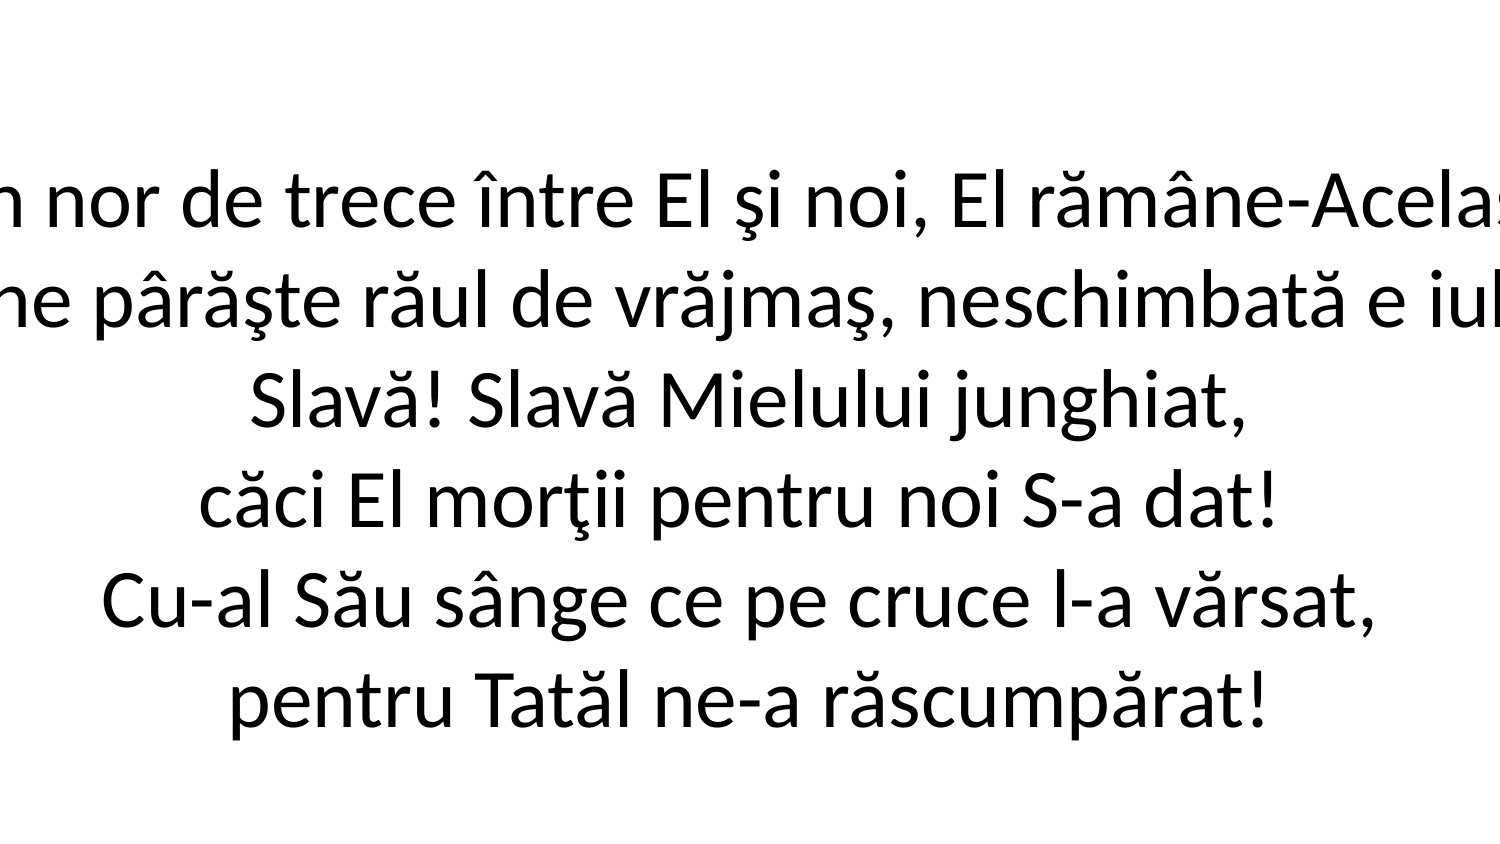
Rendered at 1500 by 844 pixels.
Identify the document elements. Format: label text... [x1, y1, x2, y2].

text_box 2. Chiar vreun nor de trece între El şi noi, El rămâne-Acelaşi pentru noi; chiar de ne pârăşte răul de vrăjmaş, neschimbată e iubirea Lui. Slavă! Slavă Mielului junghiat, căci El morţii pentru noi S-a dat! Cu-al Său sânge ce pe cruce l-a vărsat, pentru Tatăl ne-a răscumpărat! [0, 92, 1500, 752]
